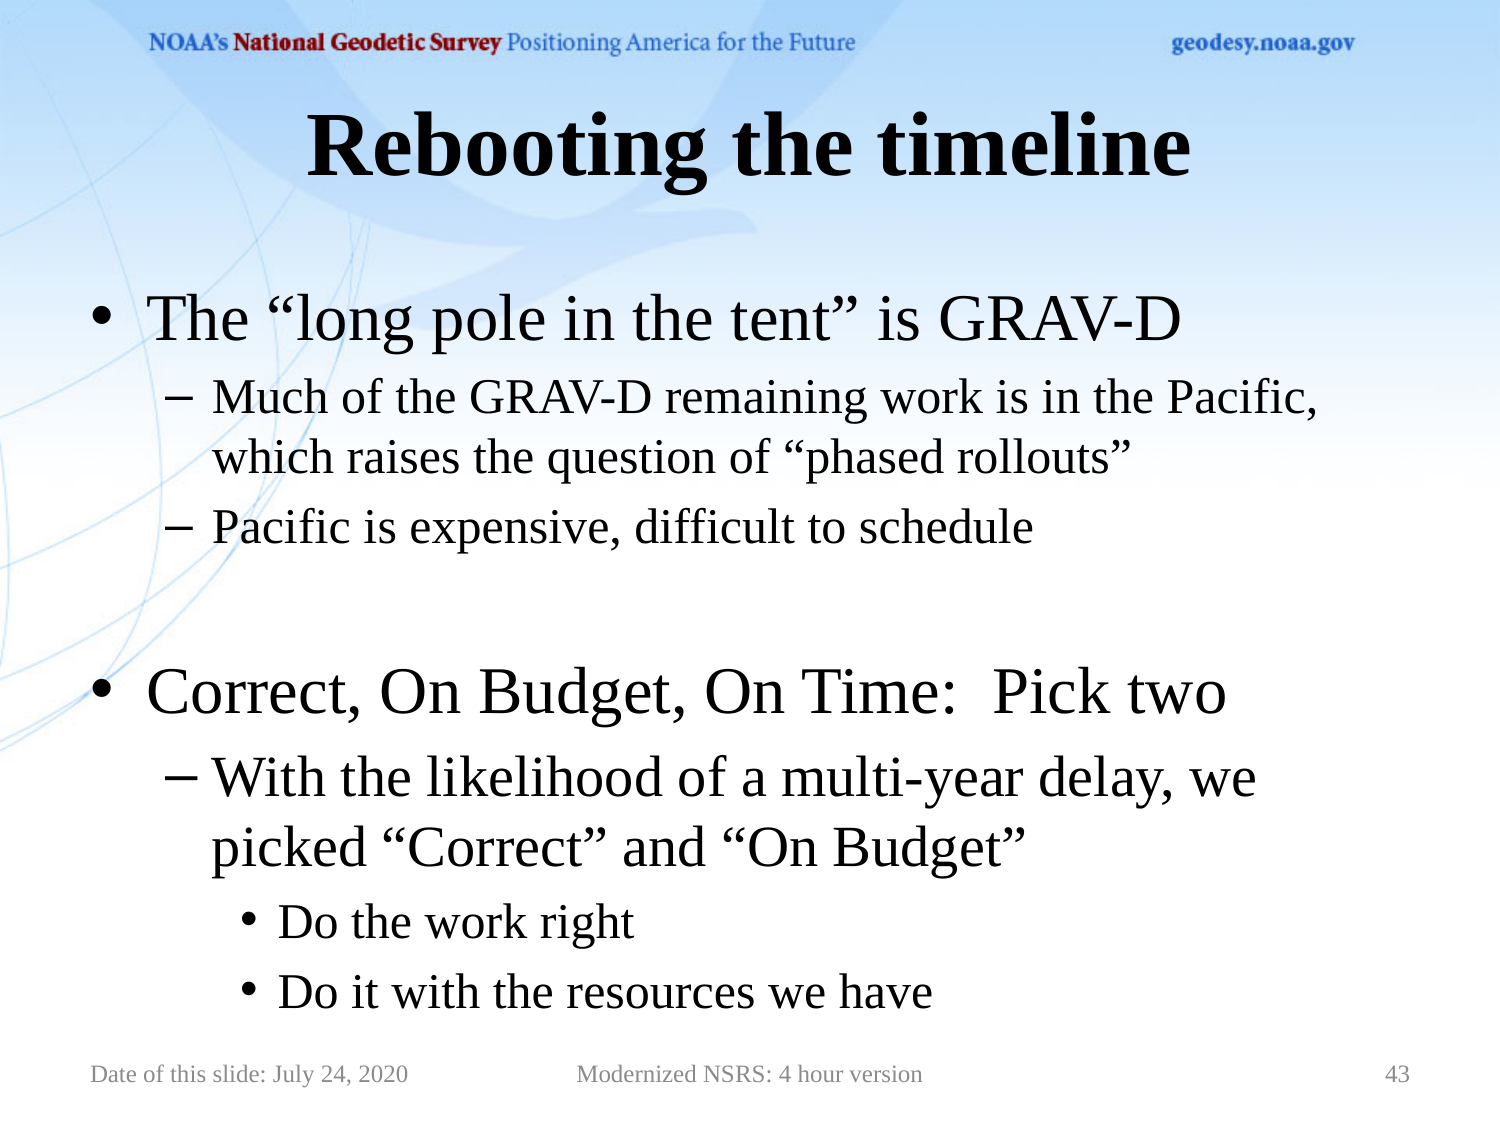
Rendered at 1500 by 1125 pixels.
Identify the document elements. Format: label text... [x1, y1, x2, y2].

list The “long pole in the tent” is GRAV-D Much of the GRAV-D remaining work is in the Pacific, which raises the question of “phased rollouts” Pacific is expensive, difficult to schedule Correct, On Budget, On Time: Pick two With the likelihood of a multi-year delay, we picked “Correct” and “On Budget” Do the work right Do it with the resources we have [75, 266, 1425, 1009]
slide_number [75, 1042, 425, 1103]
picture [0, 0, 1500, 1125]
slide_number 43 [1074, 1042, 1425, 1103]
title Rebooting the timeline [75, 45, 1425, 233]
footer Modernized NSRS: 4 hour version [512, 1042, 988, 1103]
